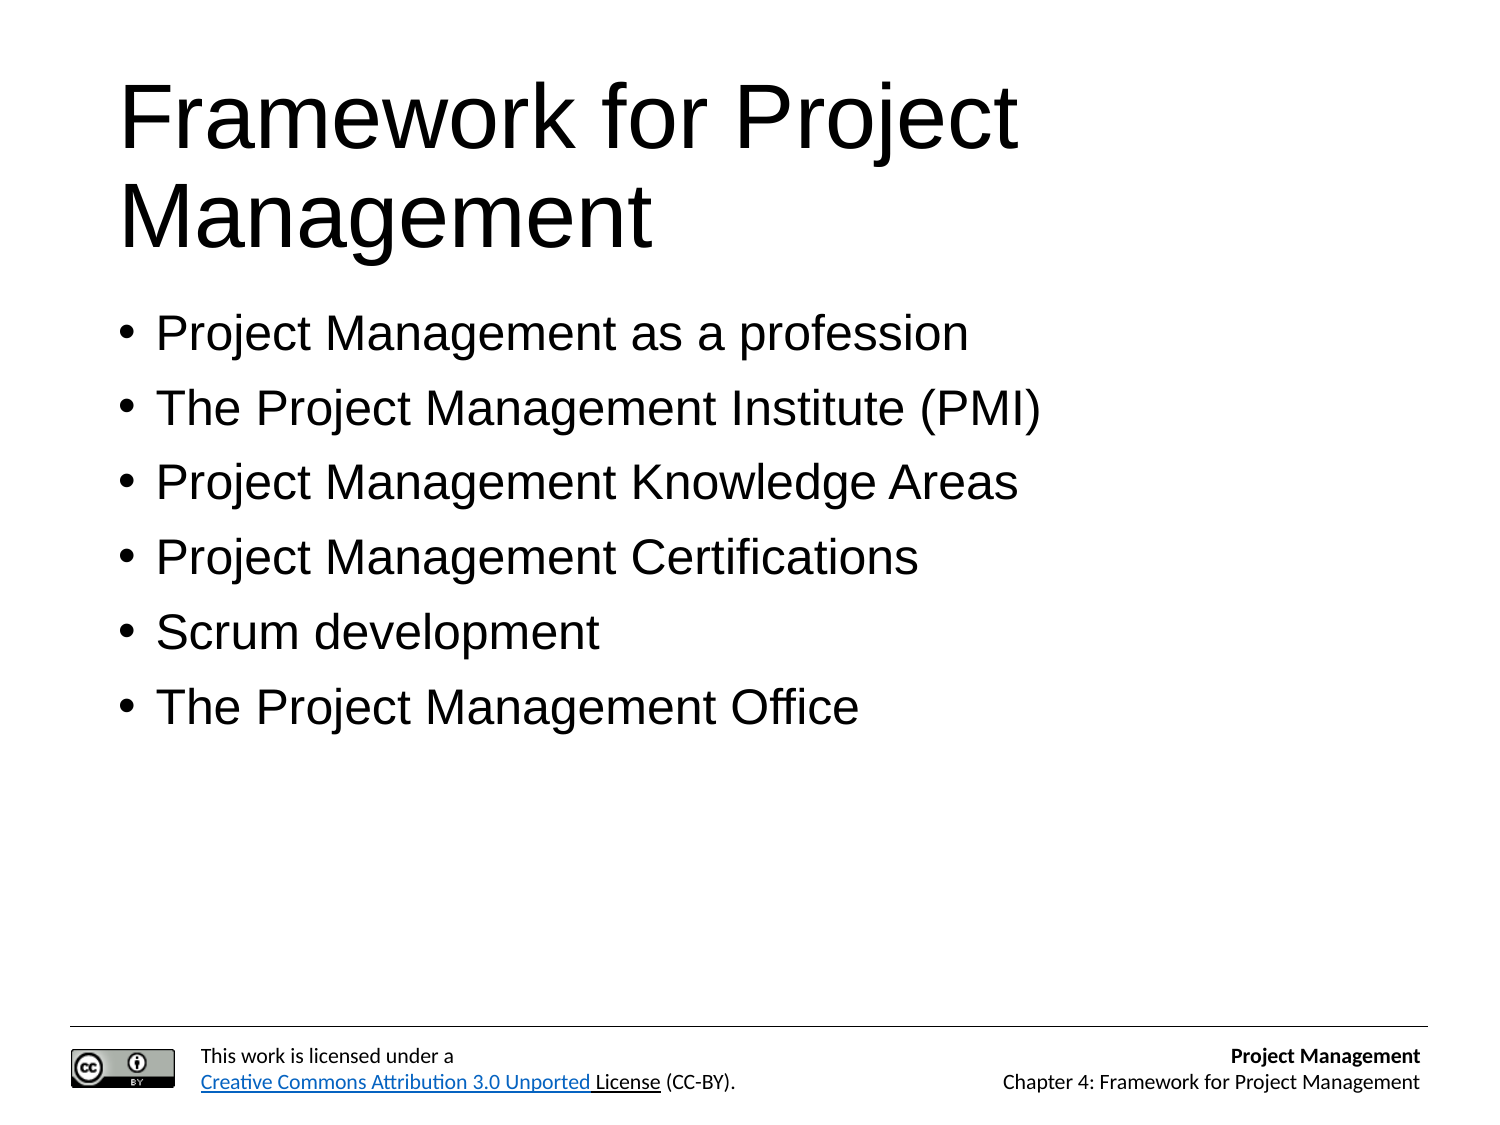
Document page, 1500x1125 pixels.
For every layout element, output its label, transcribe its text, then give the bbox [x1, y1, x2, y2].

picture [71, 1049, 175, 1088]
list Project Management as a profession The Project Management Institute (PMI) Project Management Knowledge Areas Project Management Certifications Scrum development The Project Management Office [103, 299, 1397, 1014]
title Framework for Project Management [103, 59, 1397, 278]
